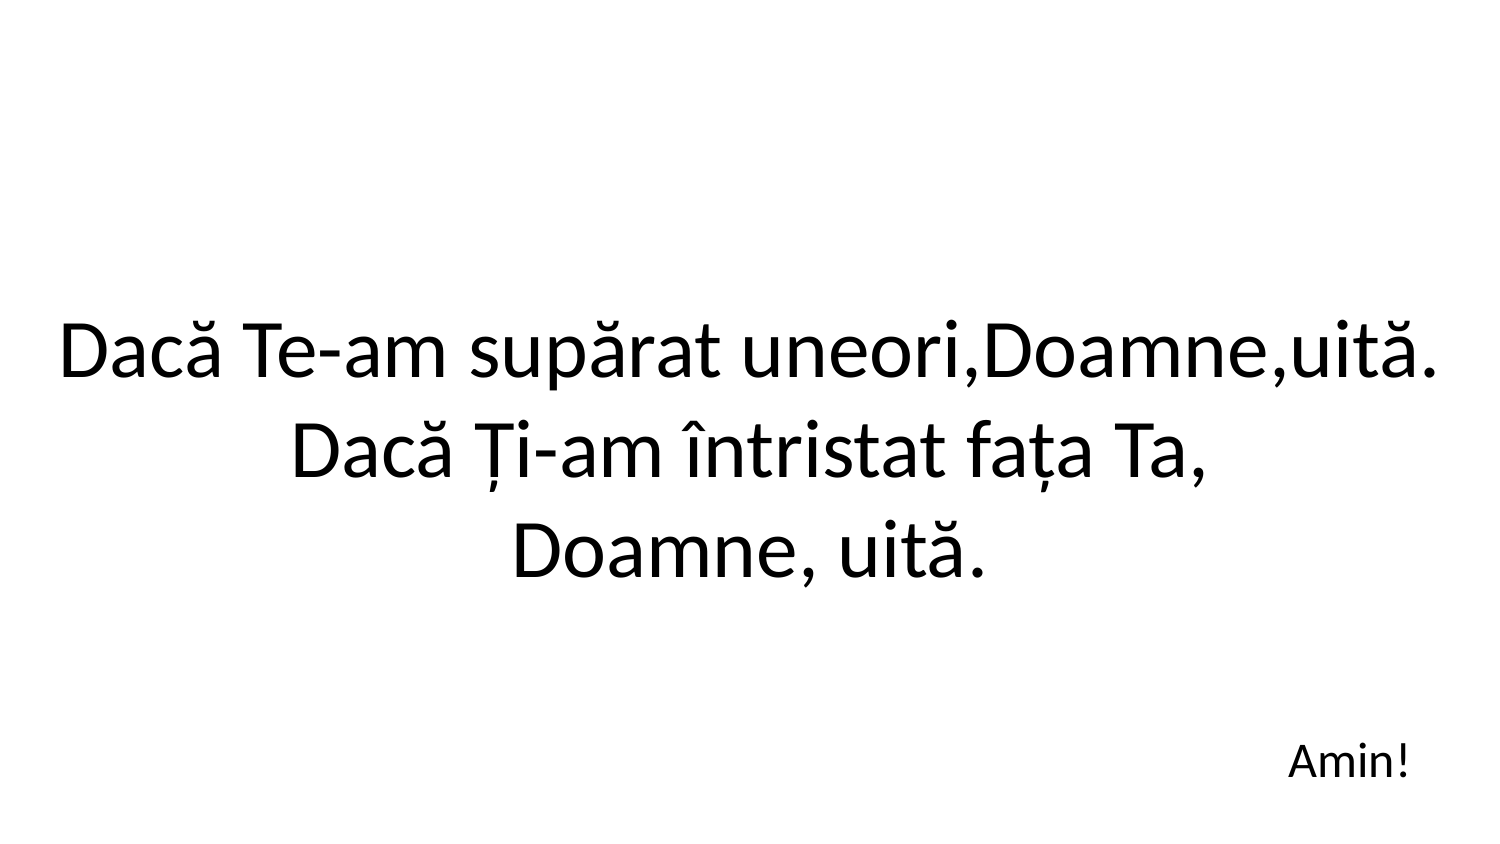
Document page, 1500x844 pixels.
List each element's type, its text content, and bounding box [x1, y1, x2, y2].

text_box Dacă Te-am supărat uneori,Doamne,uită. Dacă Ți-am întristat fața Ta, Doamne, uită. [43, 242, 1457, 602]
text_box Amin! [1273, 674, 1427, 795]
